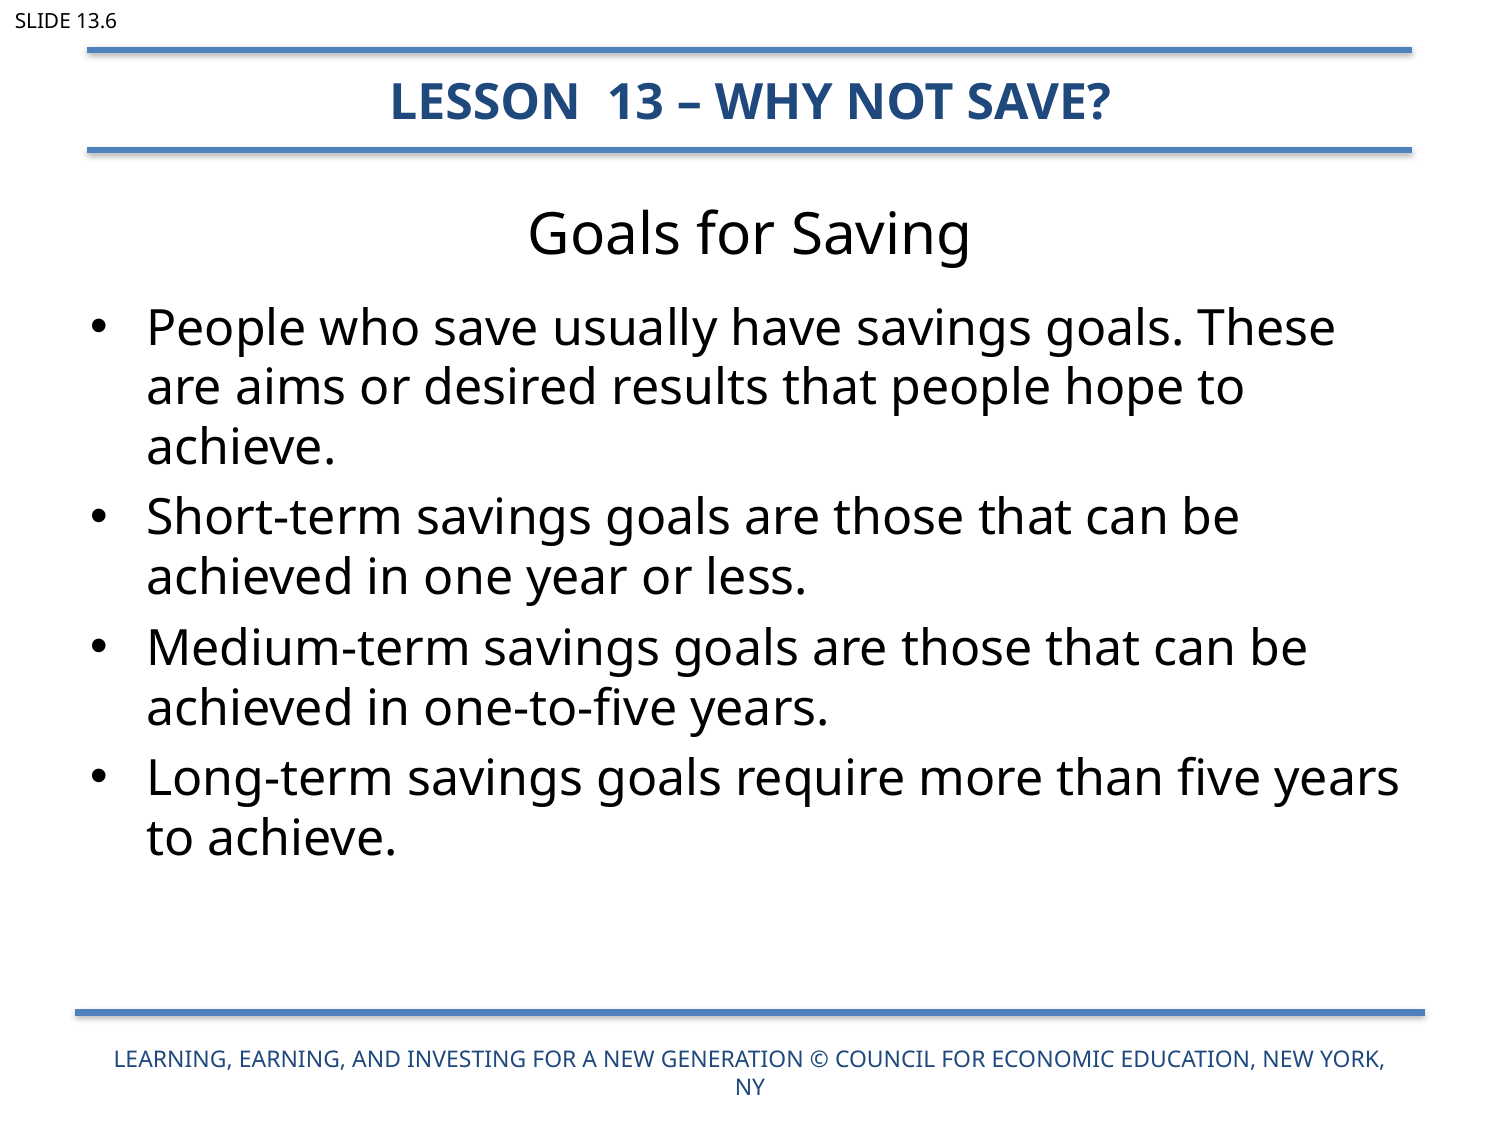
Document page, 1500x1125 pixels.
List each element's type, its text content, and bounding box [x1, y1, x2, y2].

text_box Slide 13.6 [0, 0, 213, 40]
list People who save usually have savings goals. These are aims or desired results that people hope to achieve. Short-term savings goals are those that can be achieved in one year or less. Medium-term savings goals are those that can be achieved in one-to-five years. Long-term savings goals require more than five years to achieve. [75, 287, 1425, 893]
title Goals for Saving [75, 137, 1425, 287]
text_box Lesson 13 – Why Not Save? [125, 62, 1375, 138]
